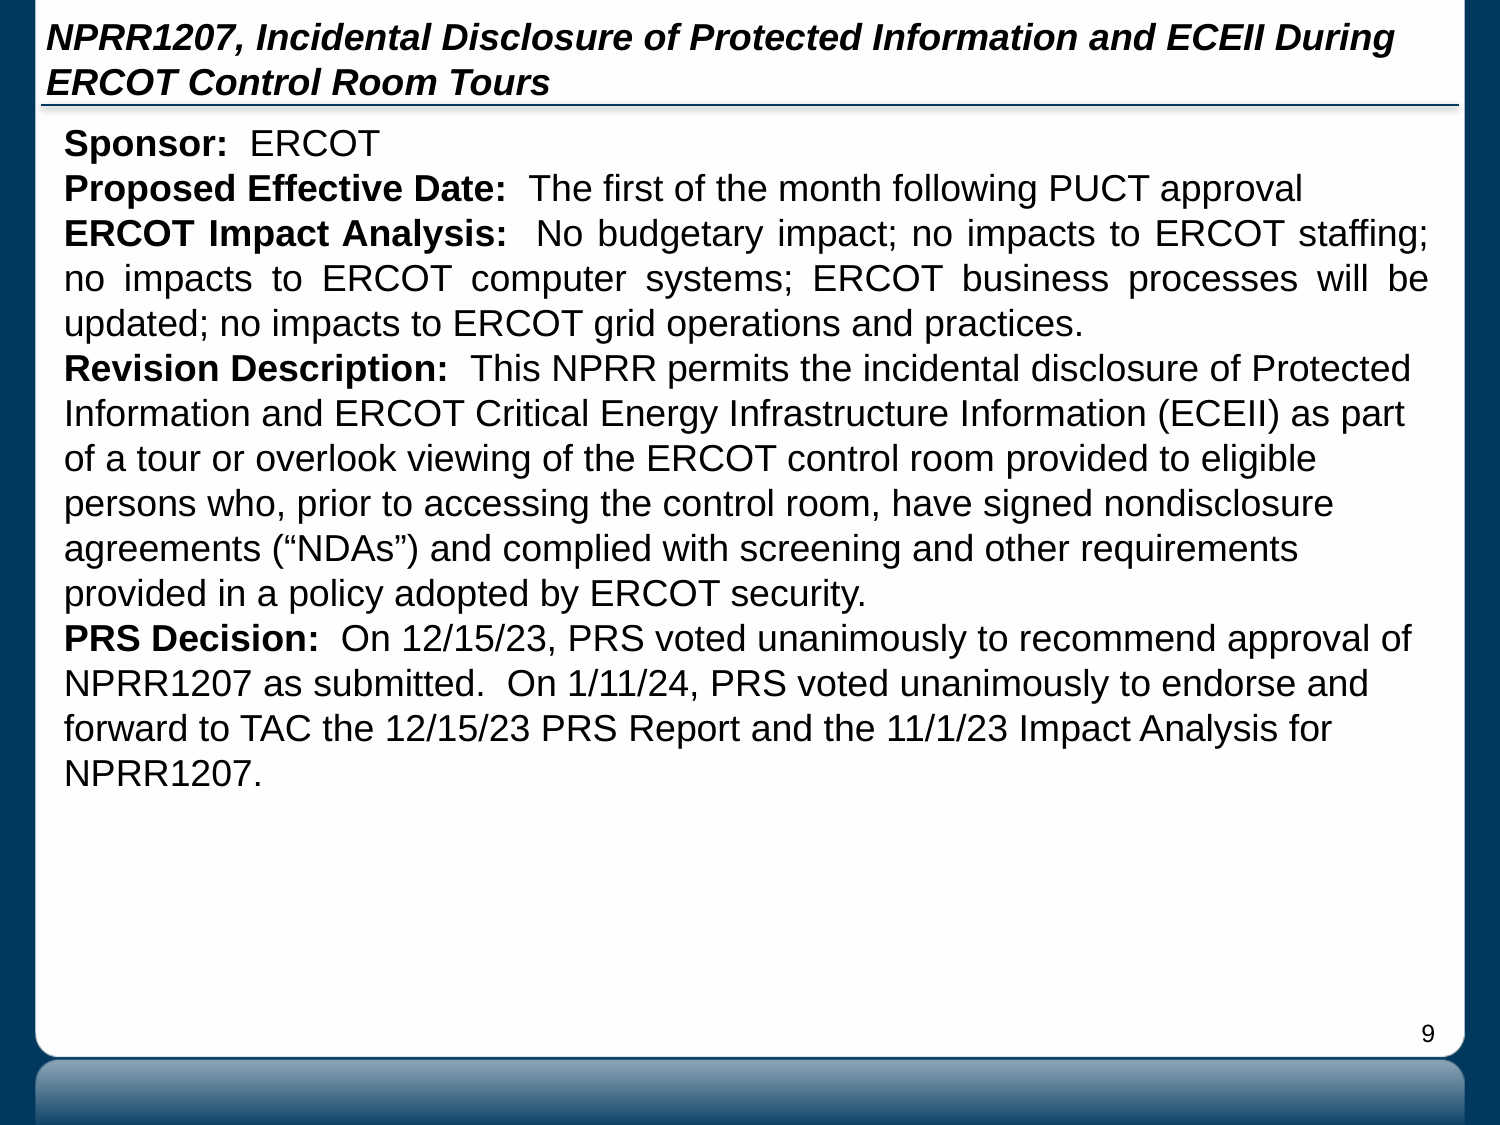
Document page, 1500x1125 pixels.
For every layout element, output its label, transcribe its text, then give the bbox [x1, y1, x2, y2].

title NPRR1207, Incidental Disclosure of Protected Information and ECEII During ERCOT Control Room Tours [31, 20, 1464, 97]
picture [35, 0, 1465, 1125]
text_box Sponsor: ERCOT Proposed Effective Date: The first of the month following PUCT approval ERCOT Impact Analysis: No budgetary impact; no impacts to ERCOT staffing; no impacts to ERCOT computer systems; ERCOT business processes will be updated; no impacts to ERCOT grid operations and practices. Revision Description: This NPRR permits the incidental disclosure of Protected Information and ERCOT Critical Energy Infrastructure Information (ECEII) as part of a tour or overlook viewing of the ERCOT control room provided to eligible persons who, prior to accessing the control room, have signed nondisclosure agreements (“NDAs”) and complied with screening and other requirements provided in a policy adopted by ERCOT security. PRS Decision: On 12/15/23, PRS voted unanimously to recommend approval of NPRR1207 as submitted. On 1/11/24, PRS voted unanimously to endorse and forward to TAC the 12/15/23 PRS Report and the 11/1/23 Impact Analysis for NPRR1207. [11, 111, 1444, 801]
